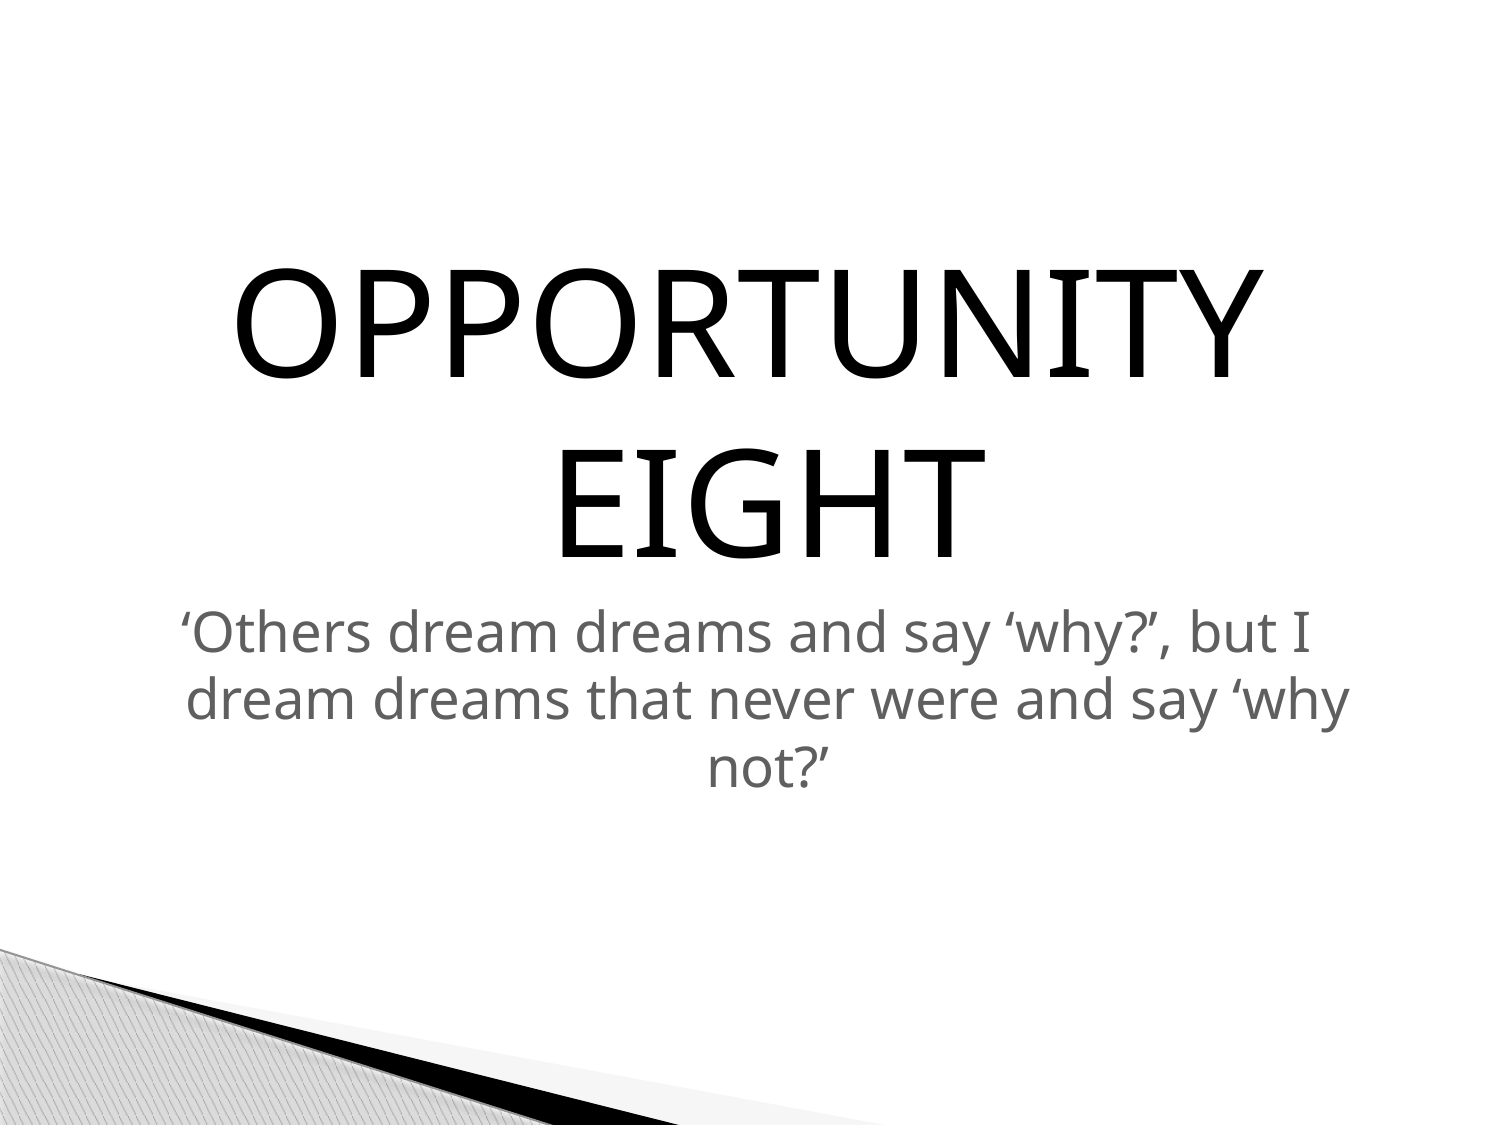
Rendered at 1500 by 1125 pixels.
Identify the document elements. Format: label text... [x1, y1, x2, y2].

list OPPORTUNITY EIGHT ‘Others dream dreams and say ‘why?’, but I dream dreams that never were and say ‘why not?’ [100, 220, 1376, 895]
